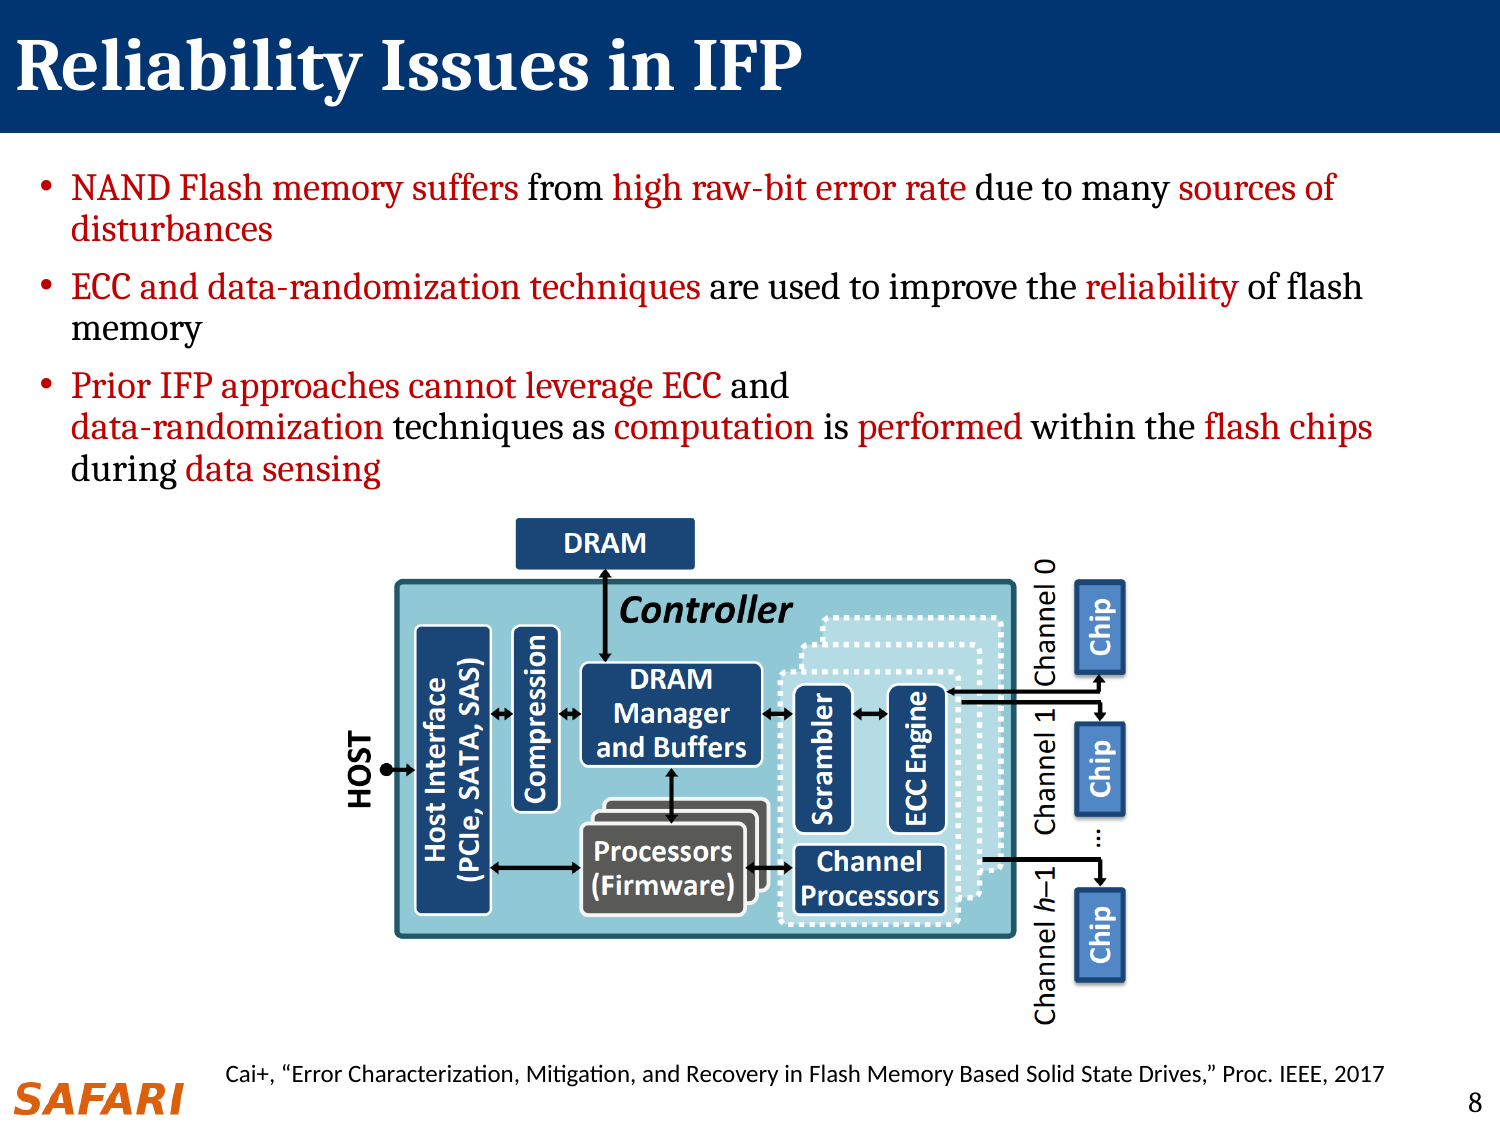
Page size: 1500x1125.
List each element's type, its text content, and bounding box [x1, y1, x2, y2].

text_box 8 [1366, 1075, 1498, 1125]
picture [339, 499, 1161, 1048]
list NAND Flash memory suffers from high raw-bit error rate due to many sources of disturbances ECC and data-randomization techniques are used to improve the reliability of flash memory Prior IFP approaches cannot leverage ECC and data-randomization techniques as computation is performed within the flash chips during data sensing [24, 159, 1476, 500]
title Reliability Issues in IFP [0, 0, 1500, 133]
text_box Cai+, “Error Characterization, Mitigation, and Recovery in Flash Memory Based Solid State Drives,” Proc. IEEE, 2017 [210, 1050, 1413, 1125]
picture [12, 1073, 190, 1125]
